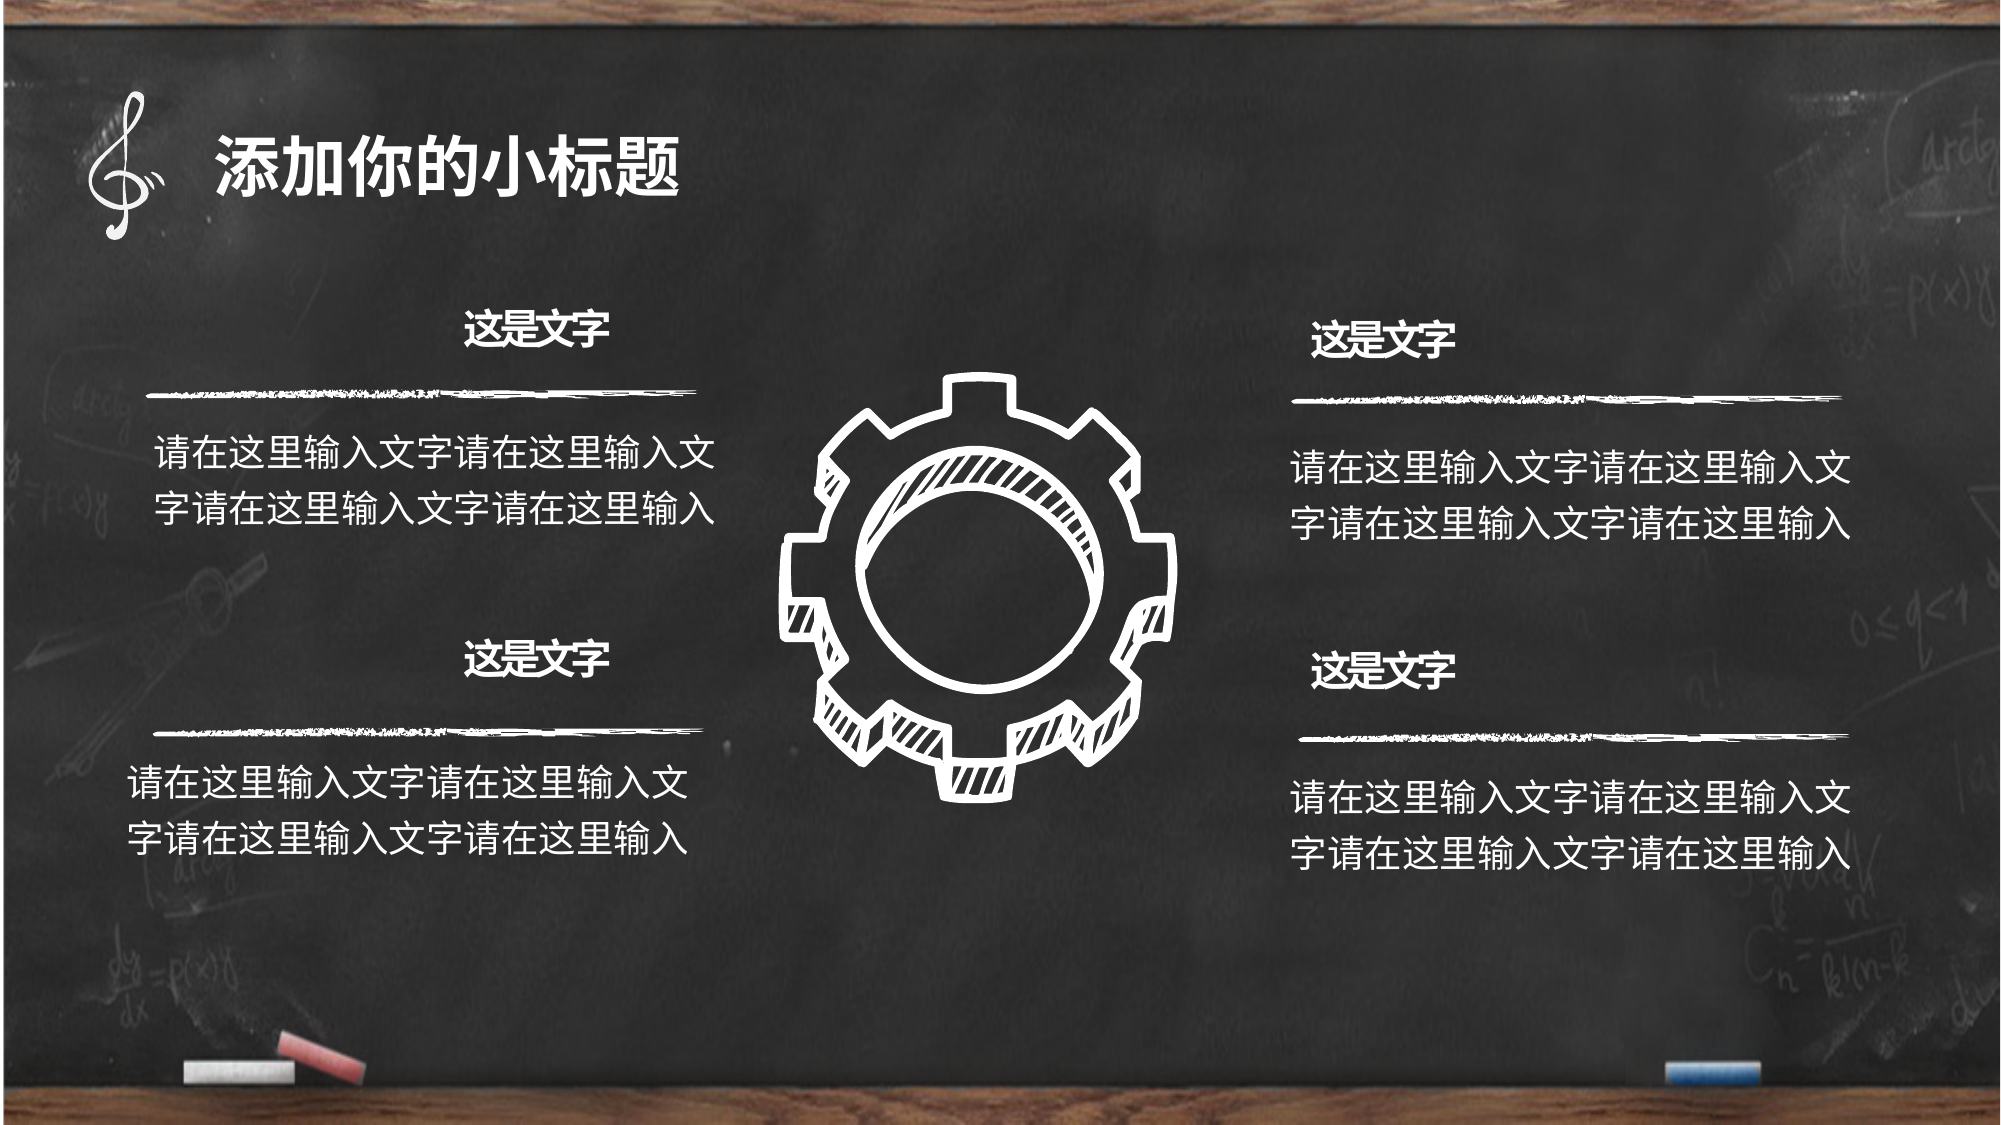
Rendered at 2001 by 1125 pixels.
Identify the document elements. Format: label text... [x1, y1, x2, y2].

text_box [778, 371, 1178, 804]
text_box 请在这里输入文字请在这里输入文字请在这里输入文字请在这里输入 [1274, 425, 1895, 553]
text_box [145, 389, 697, 400]
text_box 这是文字 [449, 295, 717, 361]
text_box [152, 727, 704, 738]
text_box 请在这里输入文字请在这里输入文字请在这里输入文字请在这里输入 [111, 410, 732, 538]
text_box 这是文字 [449, 625, 717, 691]
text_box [1298, 733, 1850, 744]
text_box 添加你的小标题 [214, 124, 682, 205]
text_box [85, 90, 169, 242]
text_box 这是文字 [1295, 306, 1563, 372]
text_box 请在这里输入文字请在这里输入文字请在这里输入文字请在这里输入 [1274, 755, 1895, 883]
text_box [1291, 395, 1843, 405]
text_box 请在这里输入文字请在这里输入文字请在这里输入文字请在这里输入 [111, 740, 732, 868]
picture [0, 0, 2001, 1125]
text_box 这是文字 [1295, 637, 1563, 702]
